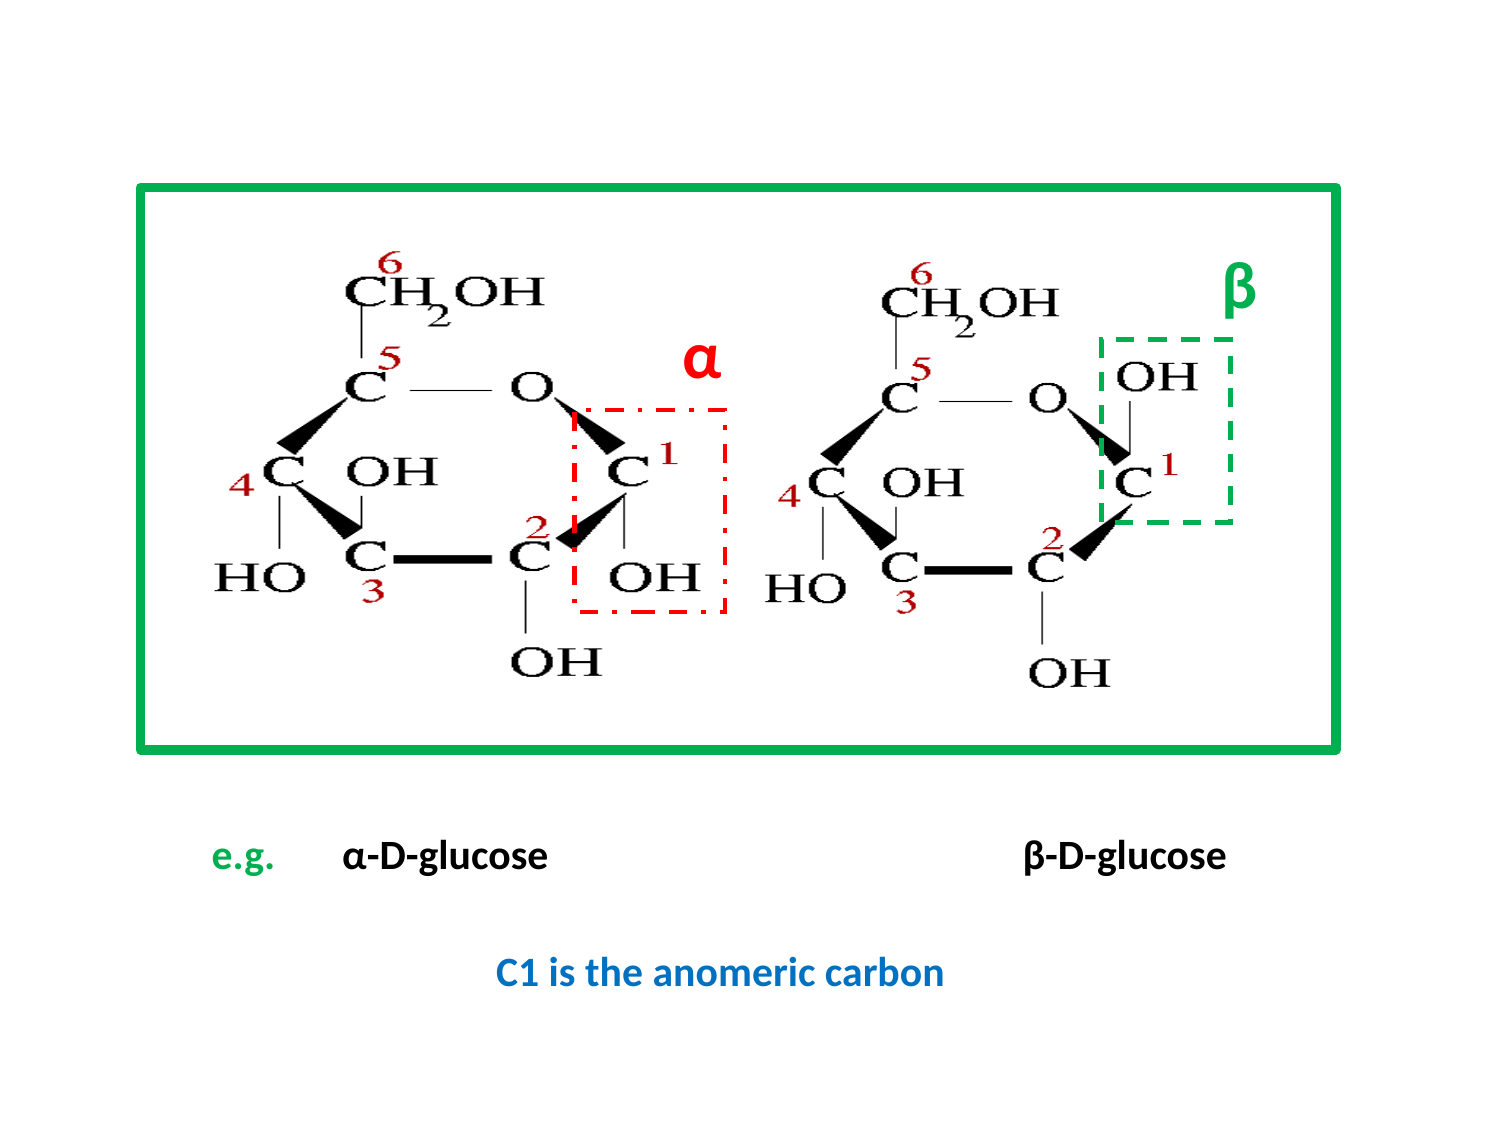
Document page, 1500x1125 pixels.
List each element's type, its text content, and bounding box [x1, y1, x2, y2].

picture [761, 257, 1201, 690]
picture [210, 245, 704, 678]
text_box C1 is the anomeric carbon [456, 937, 985, 1003]
text_box e.g. α-D-glucose β-D-glucose [187, 820, 1313, 886]
text_box [139, 185, 1338, 752]
